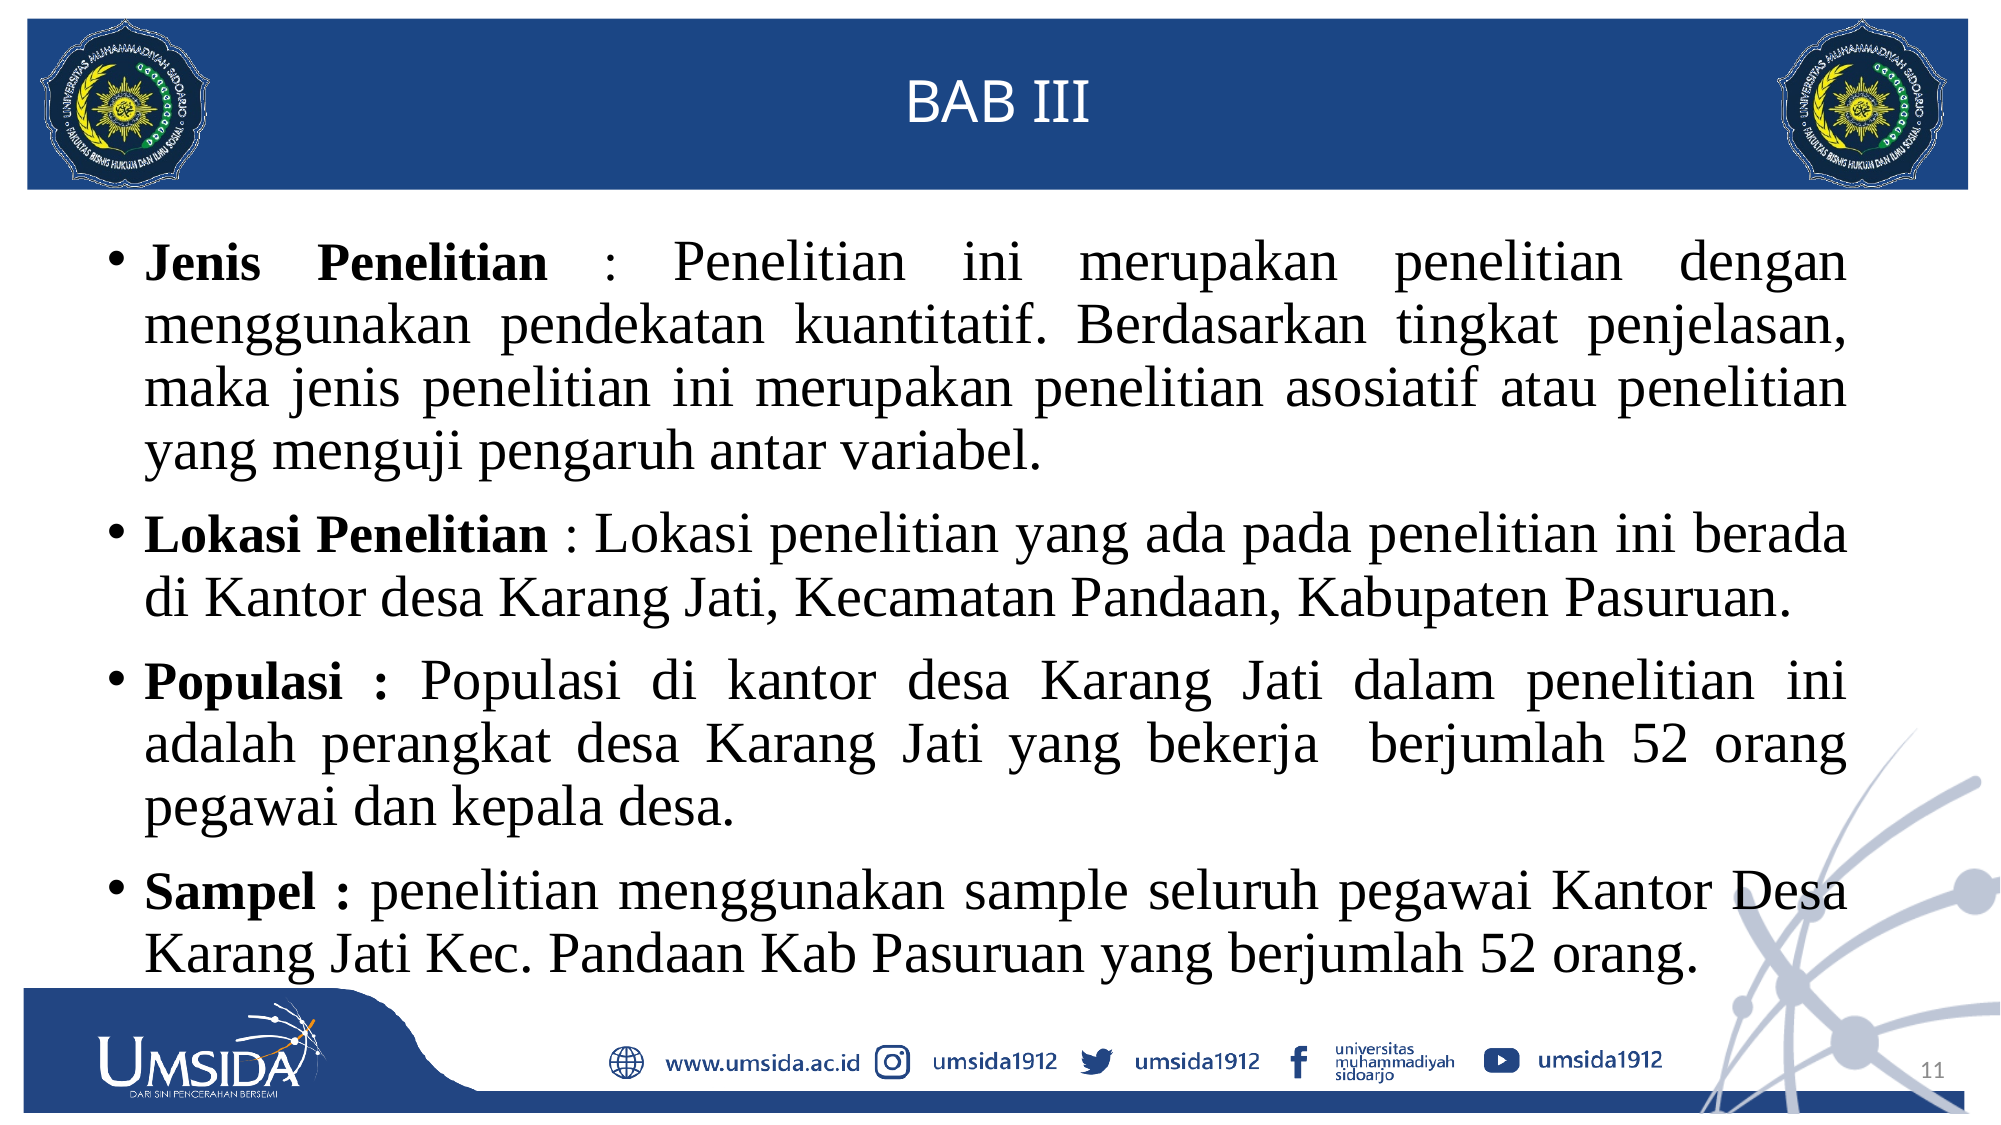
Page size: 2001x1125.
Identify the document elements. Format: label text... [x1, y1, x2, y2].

picture [40, 18, 210, 188]
title BAB III [27, 18, 1969, 190]
picture [23, 51, 1965, 1113]
picture [1777, 18, 1947, 188]
text_box Jenis Penelitian : Penelitian ini merupakan penelitian dengan menggunakan pendekatan kuantitatif. Berdasarkan tingkat penjelasan, maka jenis penelitian ini merupakan penelitian asosiatif atau penelitian yang menguji pengaruh antar variabel. Lokasi Penelitian : Lokasi penelitian yang ada pada penelitian ini berada di Kantor desa Karang Jati, Kecamatan Pandaan, Kabupaten Pasuruan. Populasi : Populasi di kantor desa Karang Jati dalam penelitian ini adalah perangkat desa Karang Jati yang bekerja berjumlah 52 orang pegawai dan kepala desa. Sampel : penelitian menggunakan sample seluruh pegawai Kantor Desa Karang Jati Kec. Pandaan Kab Pasuruan yang berjumlah 52 orang. [92, 222, 1864, 890]
